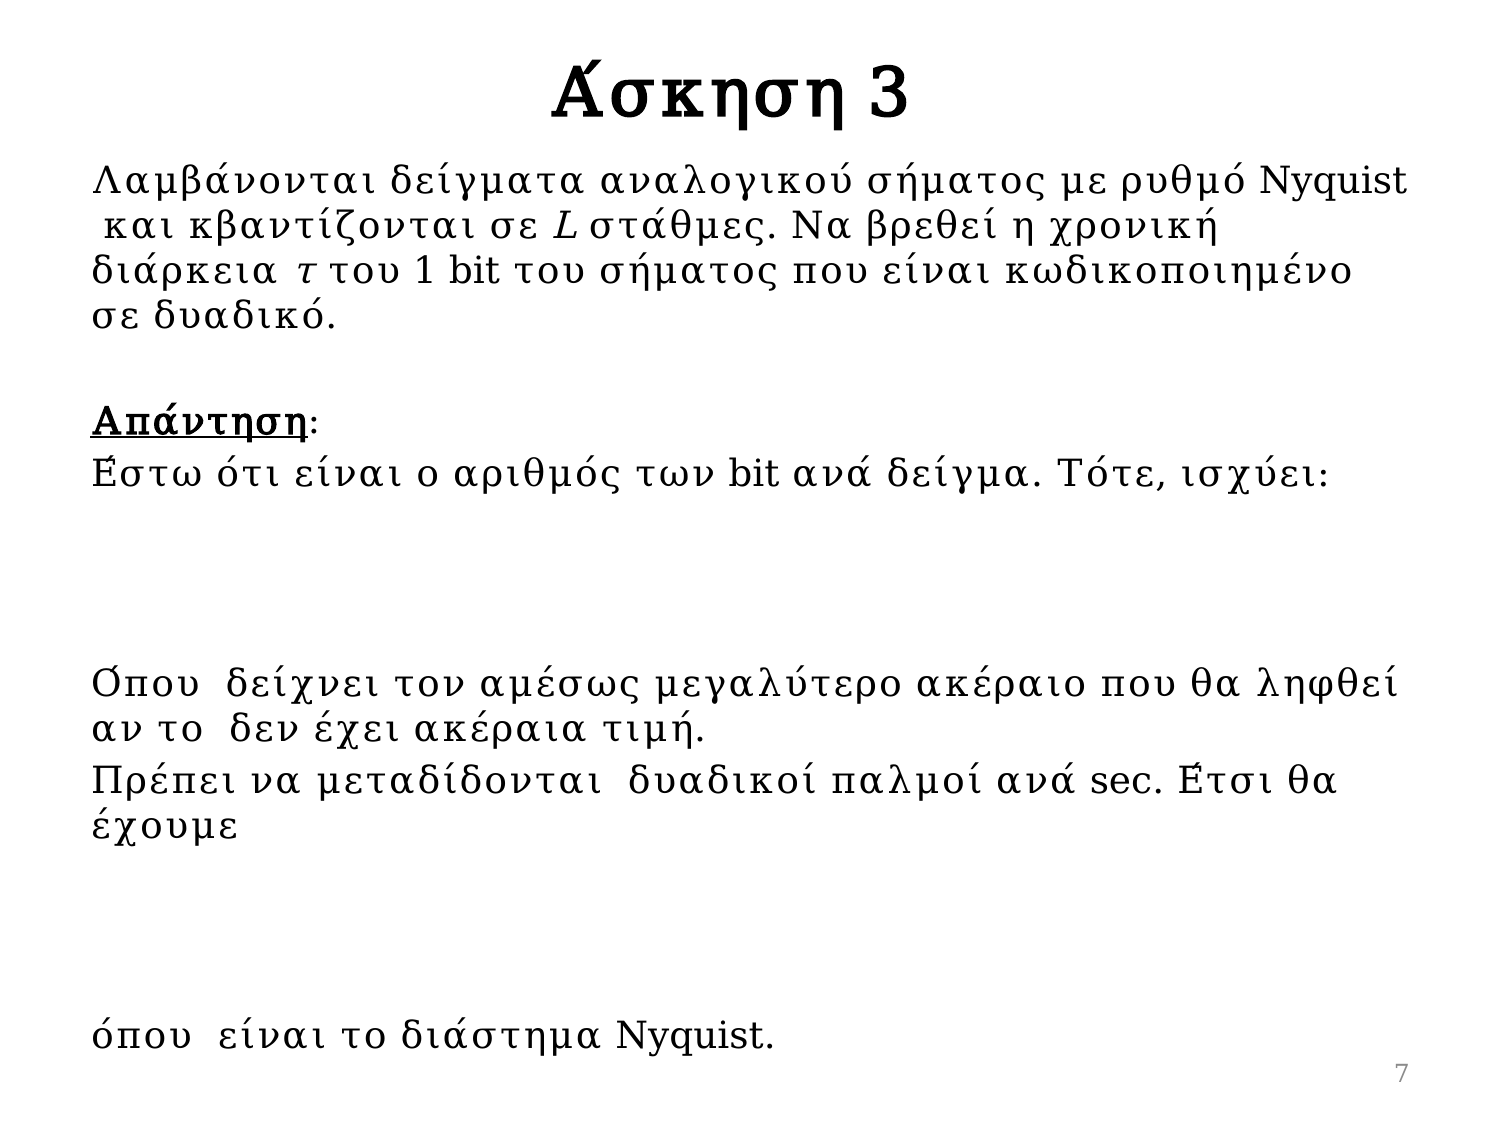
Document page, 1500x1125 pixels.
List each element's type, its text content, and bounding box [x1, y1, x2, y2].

title Άσκηση 3 [75, 19, 1425, 159]
slide_number 7 [1222, 1042, 1425, 1103]
